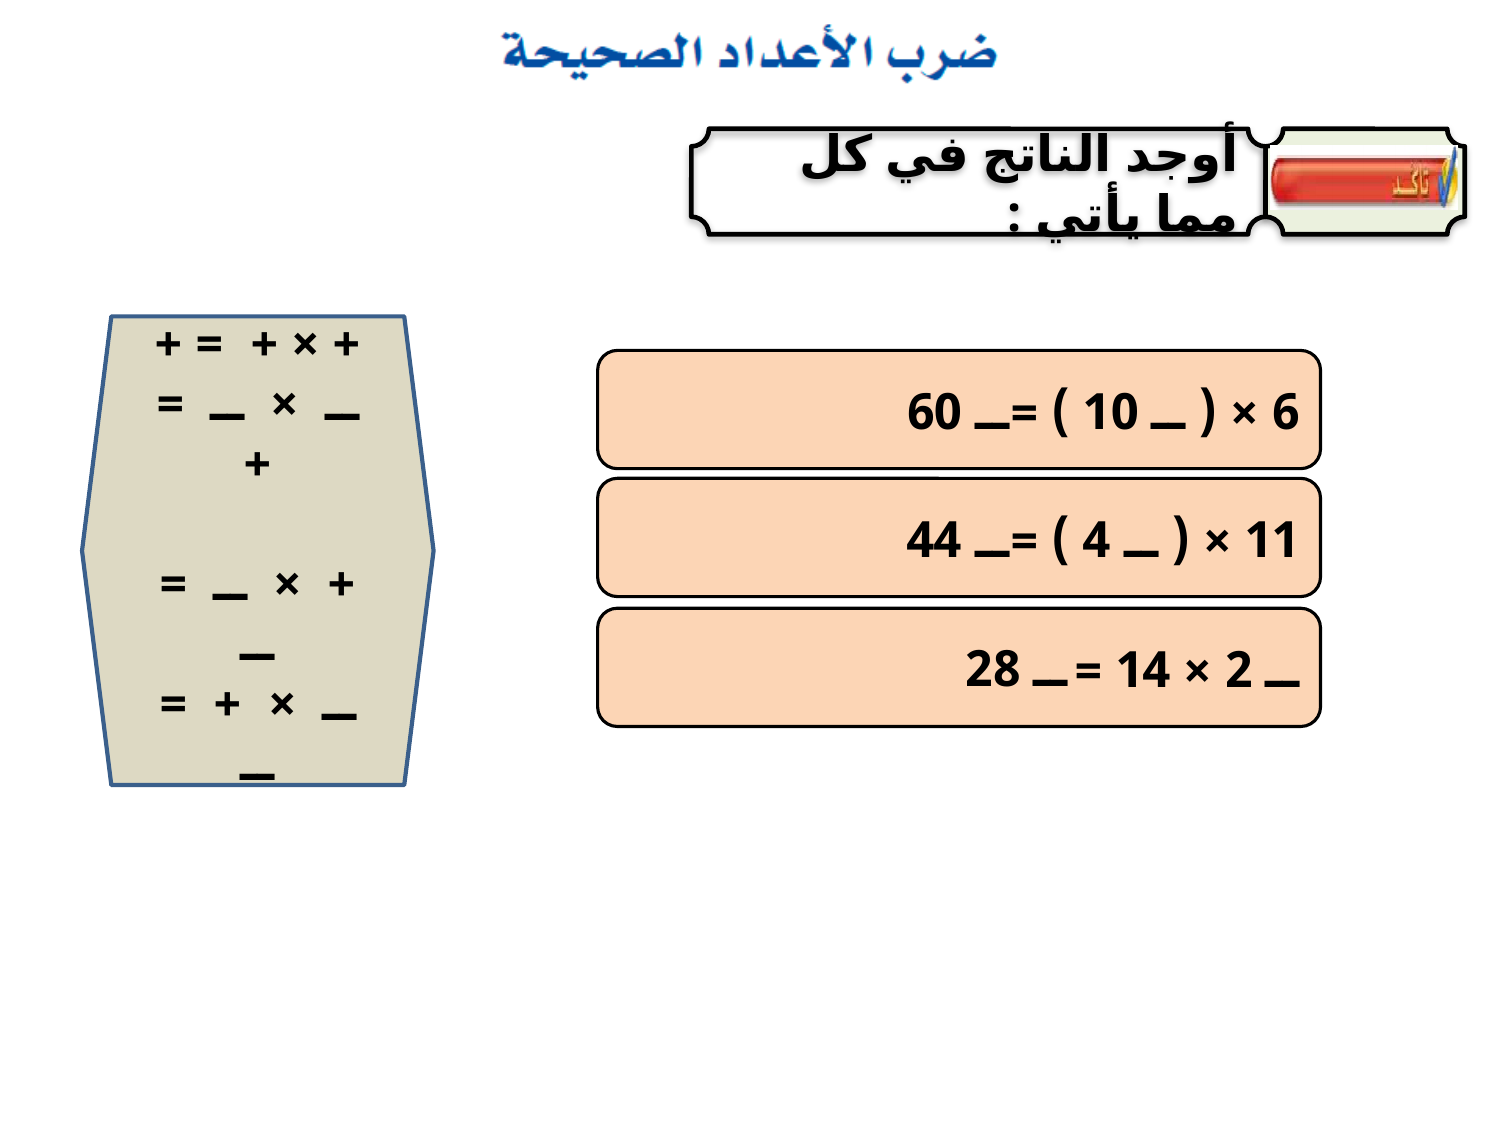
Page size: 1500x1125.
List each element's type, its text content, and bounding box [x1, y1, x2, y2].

text_box ــ 28 [949, 631, 1085, 703]
text_box 11 × ( ــ 4 ) = [597, 478, 1321, 597]
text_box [691, 128, 1466, 235]
text_box ــ 60 [890, 373, 1027, 445]
text_box 6 × ( ــ 10 ) = [597, 350, 1321, 469]
text_box ــ 2 × 14 = [597, 608, 1321, 727]
text_box + × + = + ــ × ــ = + + × ــ = ــ ــ × + = ــ [79, 314, 436, 788]
text_box ــ 44 [890, 501, 1027, 573]
picture [498, 23, 1001, 85]
